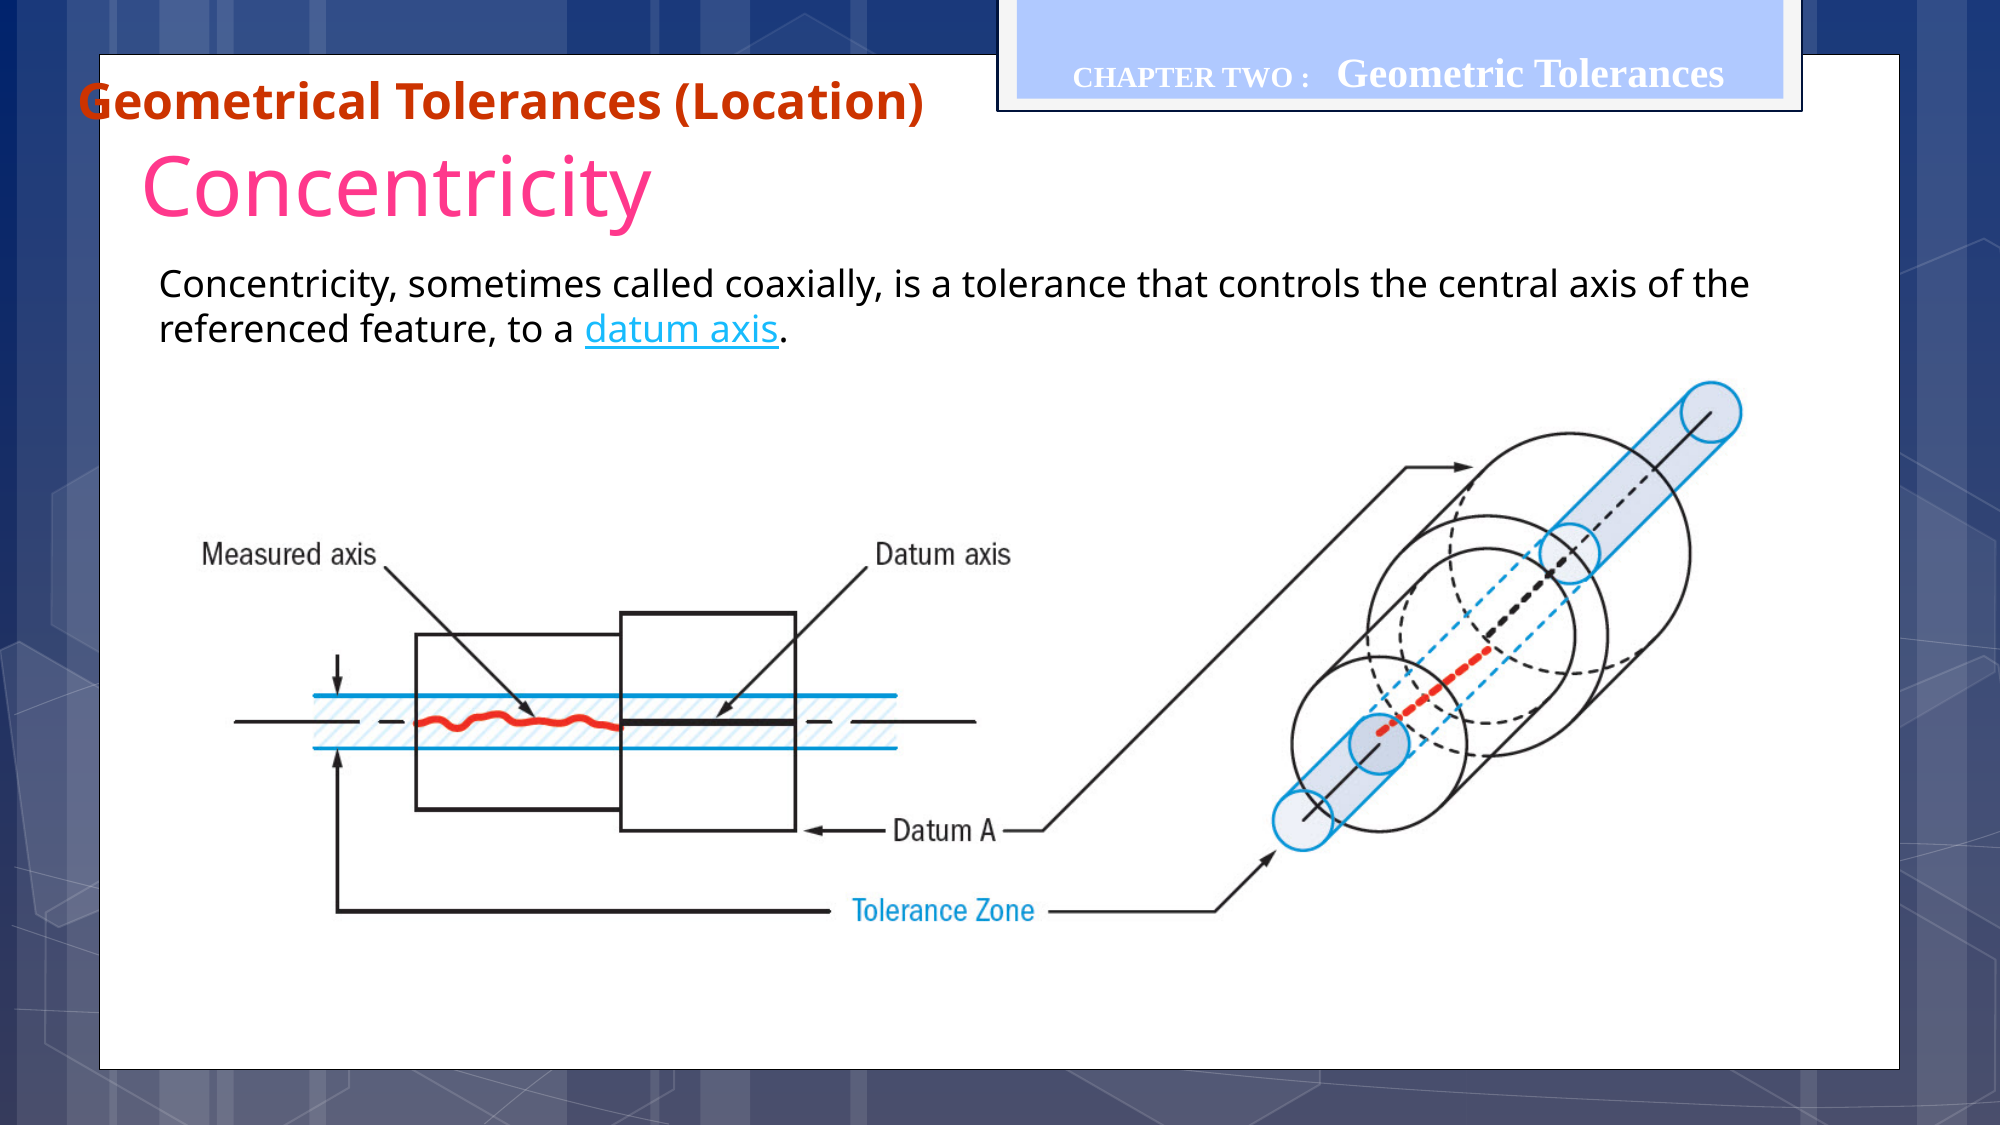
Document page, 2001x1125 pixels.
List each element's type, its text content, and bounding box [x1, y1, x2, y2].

title Concentricity [125, 96, 1662, 241]
text_box Concentricity, sometimes called coaxially, is a tolerance that controls the central axis of the referenced feature, to a datum axis. [143, 253, 1844, 364]
text_box CHAPTER TWO : Geometric Tolerances [940, 0, 1858, 110]
picture [177, 358, 1844, 966]
text_box Geometrical Tolerances (Location) [62, 62, 940, 138]
